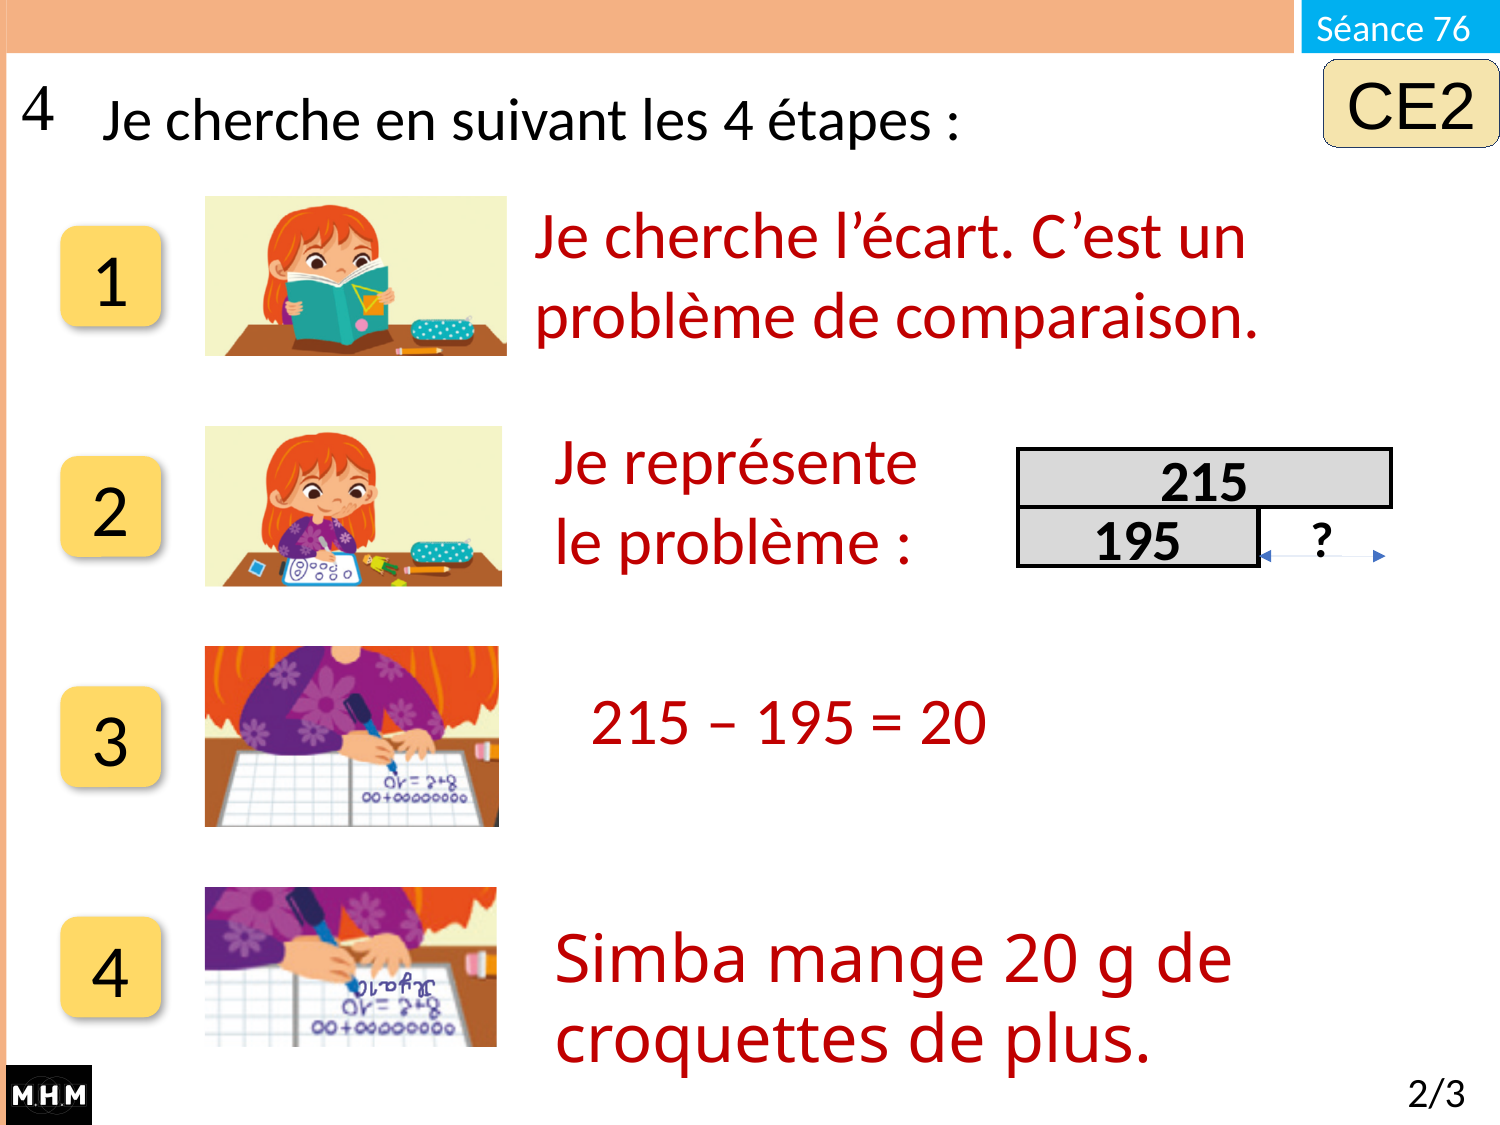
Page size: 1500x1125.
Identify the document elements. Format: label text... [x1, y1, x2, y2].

text_box CE2 [1323, 59, 1500, 148]
text_box 215 – 195 = 20 [575, 590, 1500, 846]
title Je cherche en suivant les 4 étapes : [88, 35, 1382, 161]
text_box 3 [58, 684, 164, 790]
picture [204, 645, 500, 828]
text_box Je représente le problème : [539, 410, 1440, 586]
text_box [1017, 448, 1452, 567]
text_box Je cherche l’écart. C’est un problème de comparaison. [519, 184, 1500, 359]
picture [204, 426, 503, 587]
text_box 1 [58, 223, 164, 329]
picture [204, 887, 497, 1047]
list 2/3 [1373, 1064, 1500, 1125]
picture [6, 1065, 92, 1125]
picture [204, 196, 515, 357]
text_box Simba mange 20 g de croquettes de plus. [539, 908, 1500, 1083]
text_box 4 [58, 914, 164, 1020]
text_box 2 [58, 454, 164, 559]
